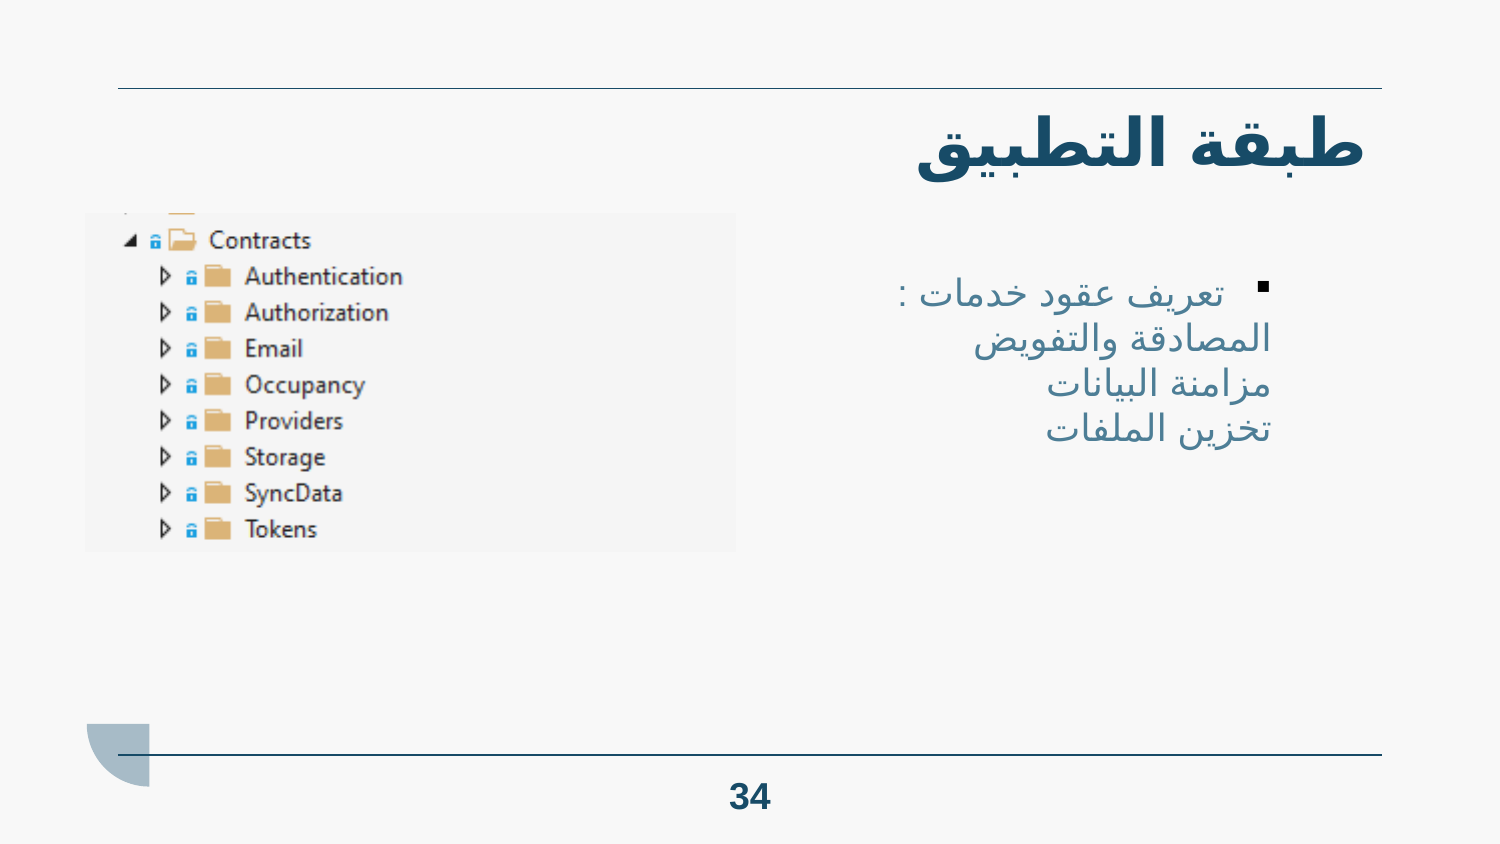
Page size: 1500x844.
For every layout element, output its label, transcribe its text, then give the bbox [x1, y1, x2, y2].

text_box تعريف عقود خدمات : المصادقة والتفويض مزامنة البيانات تخزين الملفات [853, 261, 1287, 502]
text_box 34 [698, 758, 801, 831]
picture [84, 213, 737, 553]
title طبقة التطبيق [118, 85, 1382, 170]
